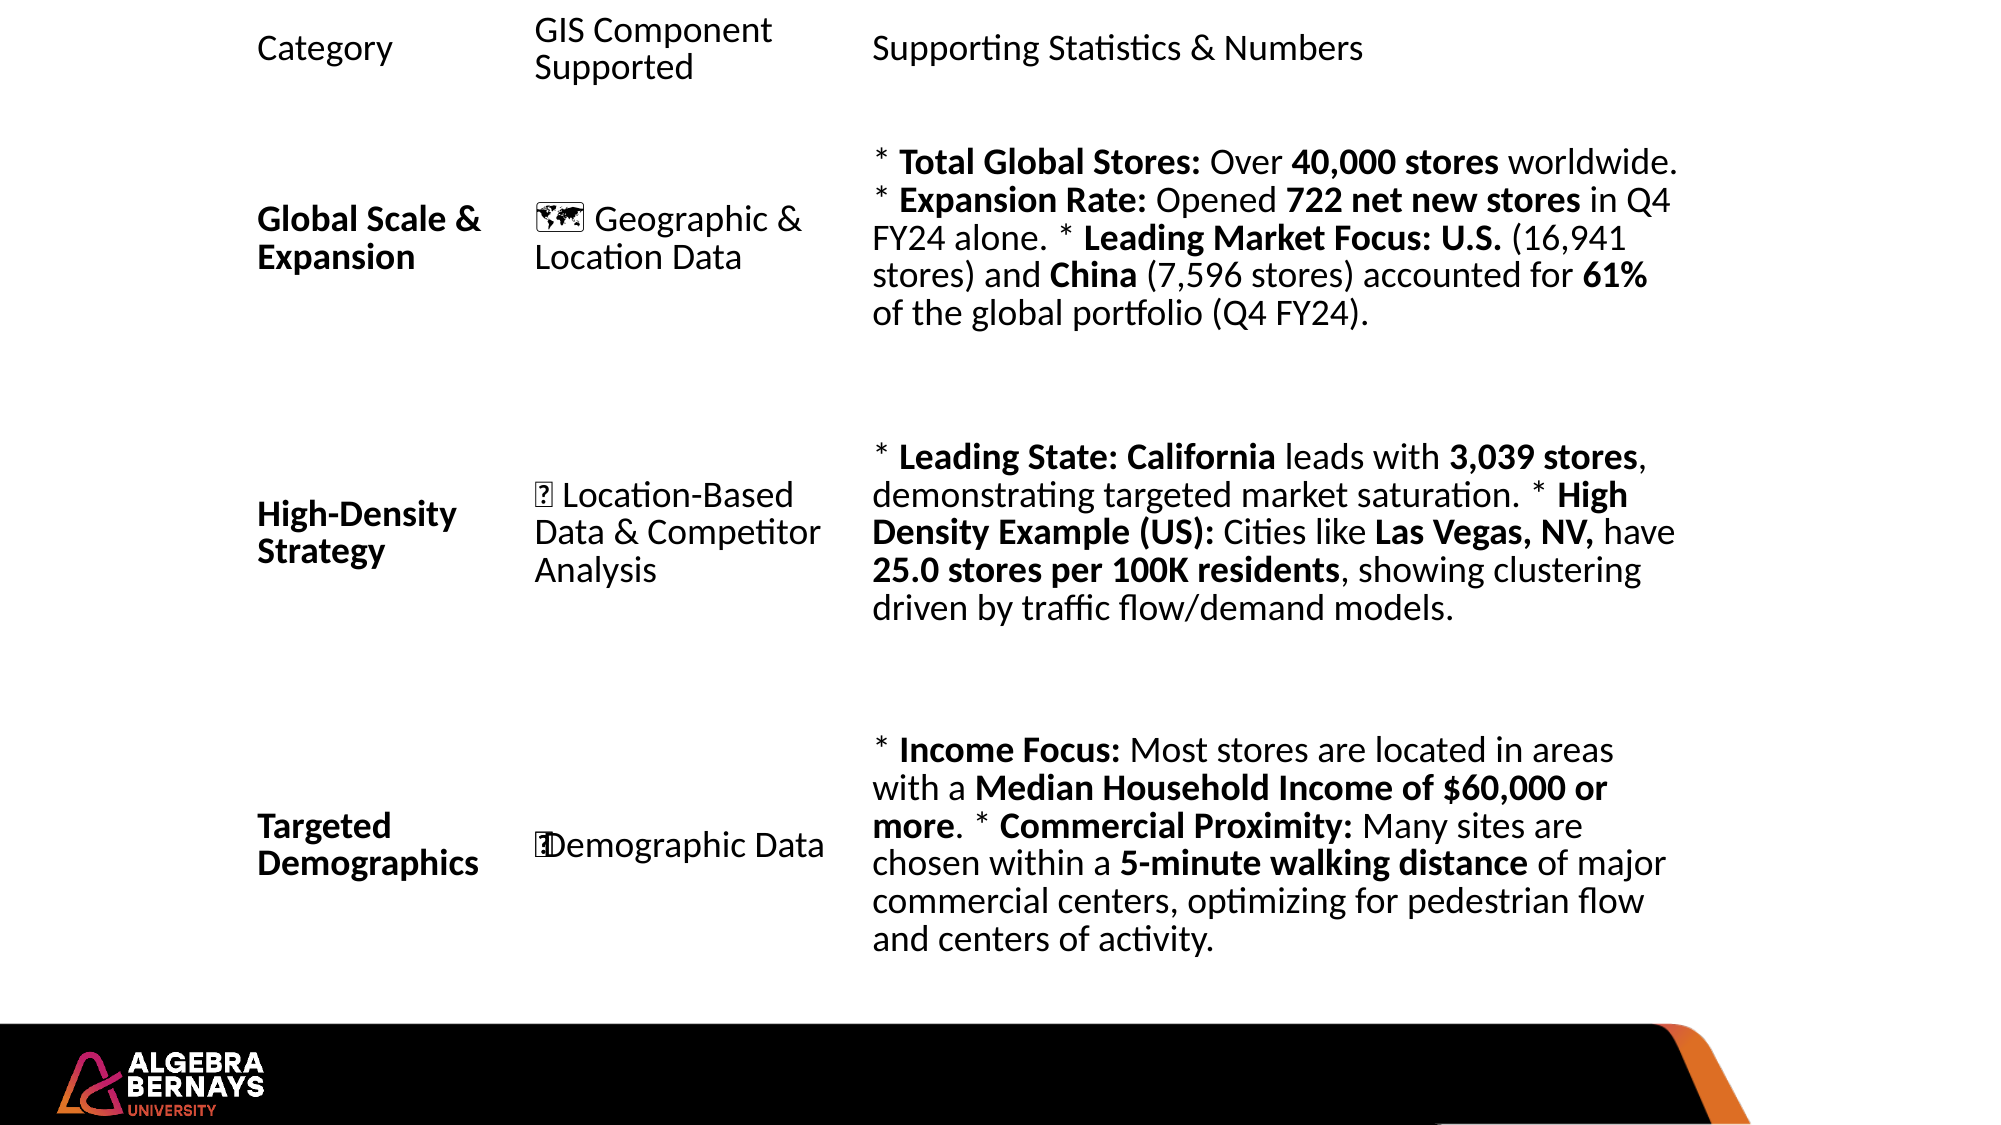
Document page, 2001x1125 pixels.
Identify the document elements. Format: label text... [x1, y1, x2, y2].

table_cell Targeted Demographics [249, 683, 526, 1013]
table_header Supporting Statistics & Numbers [864, 9, 1696, 94]
table_header Category [249, 9, 526, 94]
table_header GIS Component Supported [526, 9, 864, 94]
table_cell * Leading State: California leads with 3,039 stores, demonstrating targeted market saturation. * High Density Example (US): Cities like Las Vegas, NV, have 25.0 stores per 100K residents, showing clustering driven by traffic flow/demand models. [864, 388, 1696, 683]
table_cell High-Density Strategy [249, 388, 526, 683]
table_cell 📍 Location-Based Data & Competitor Analysis [526, 388, 864, 683]
table_cell 🗺️ Geographic & Location Data [526, 94, 864, 388]
table_cell 🧑‍🤝‍🧑 Demographic Data [526, 683, 864, 1013]
table_cell * Total Global Stores: Over 40,000 stores worldwide. * Expansion Rate: Opened 722 net new stores in Q4 FY24 alone. * Leading Market Focus: U.S. (16,941 stores) and China (7,596 stores) accounted for 61% of the global portfolio (Q4 FY24). [864, 94, 1696, 388]
table_cell * Income Focus: Most stores are located in areas with a Median Household Income of $60,000 or more. * Commercial Proximity: Many sites are chosen within a 5-minute walking distance of major commercial centers, optimizing for pedestrian flow and centers of activity. [864, 683, 1696, 1013]
table_cell Global Scale & Expansion [249, 94, 526, 388]
picture [0, 1023, 1958, 1125]
